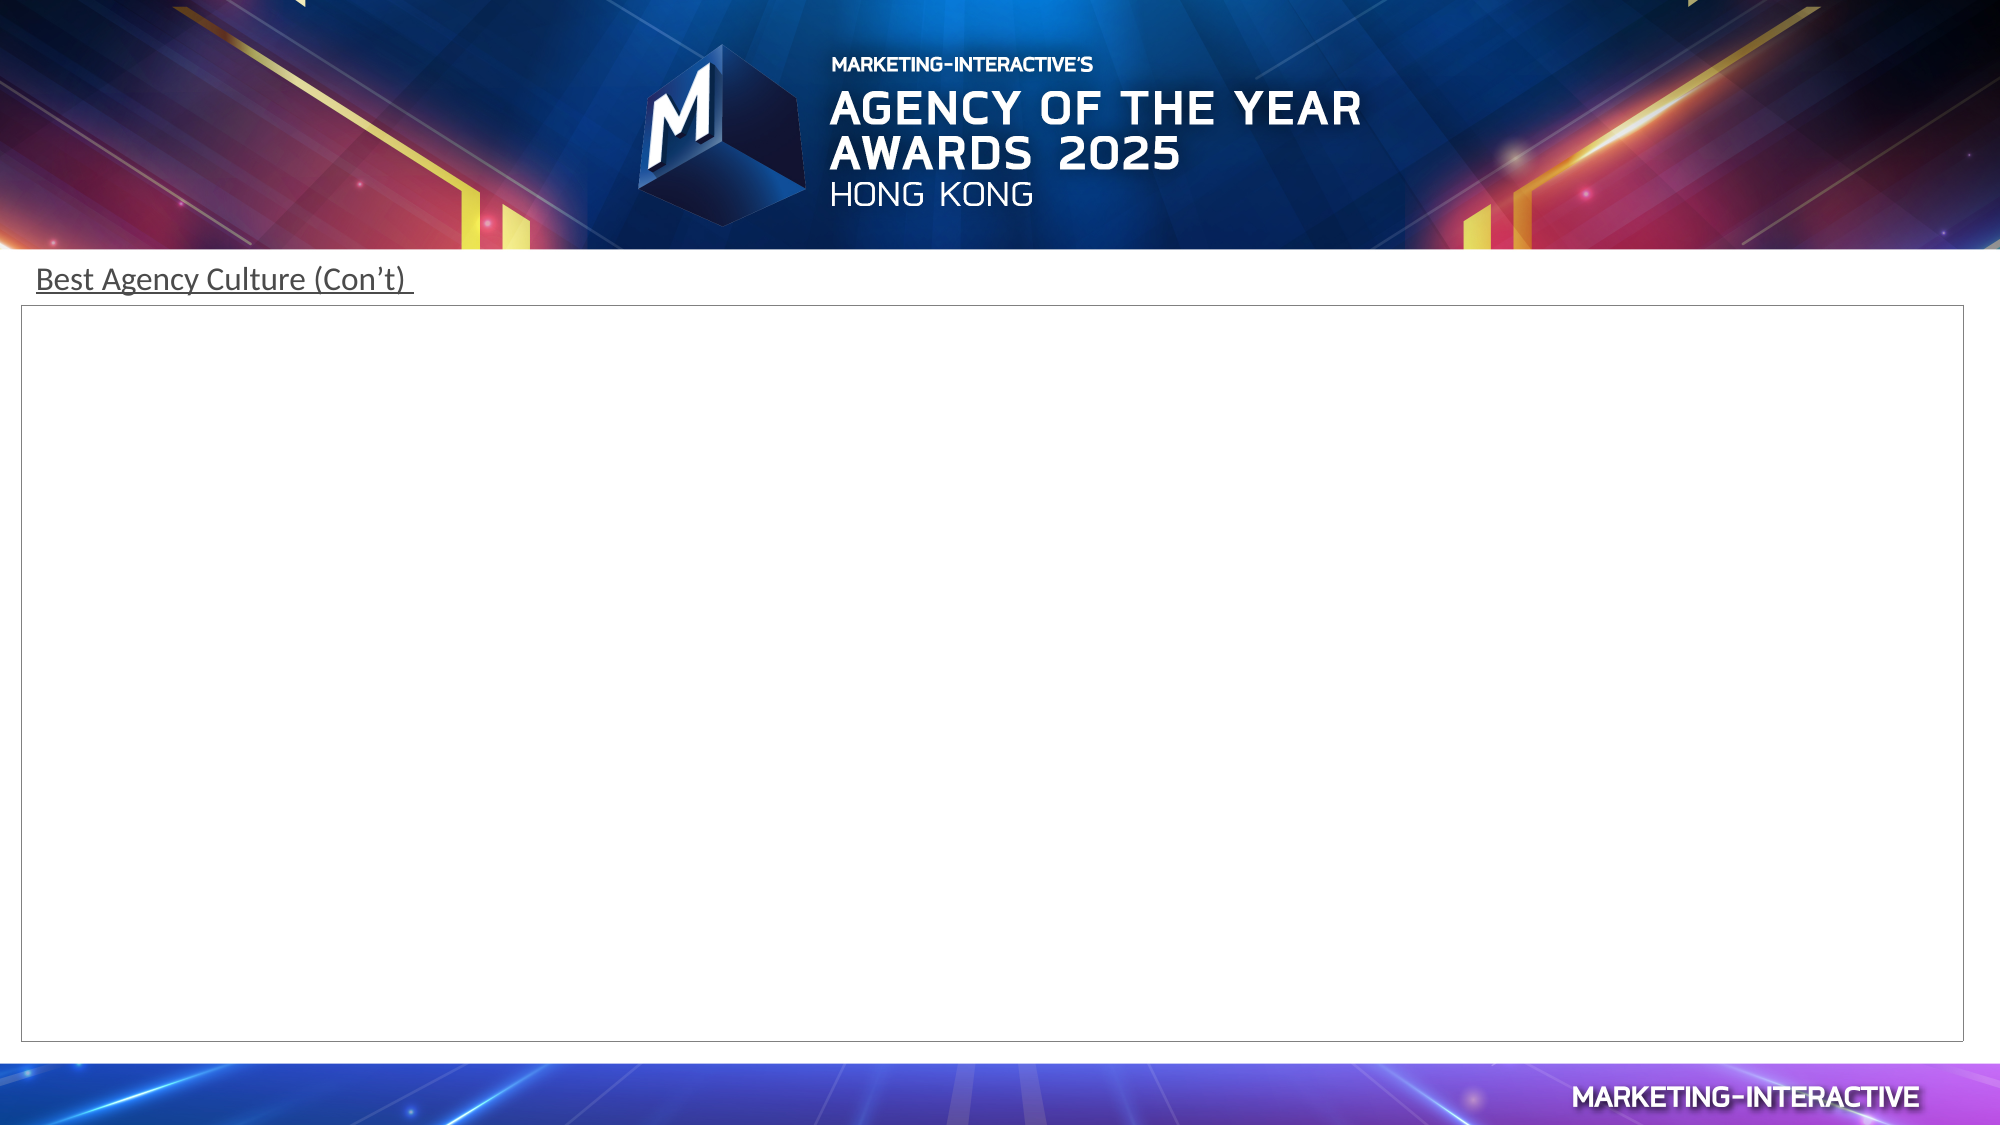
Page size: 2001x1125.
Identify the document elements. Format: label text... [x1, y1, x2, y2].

table_header [22, 306, 1963, 1041]
picture [0, 0, 2000, 1125]
text_box Best Agency Culture (Con’t) [21, 249, 931, 304]
